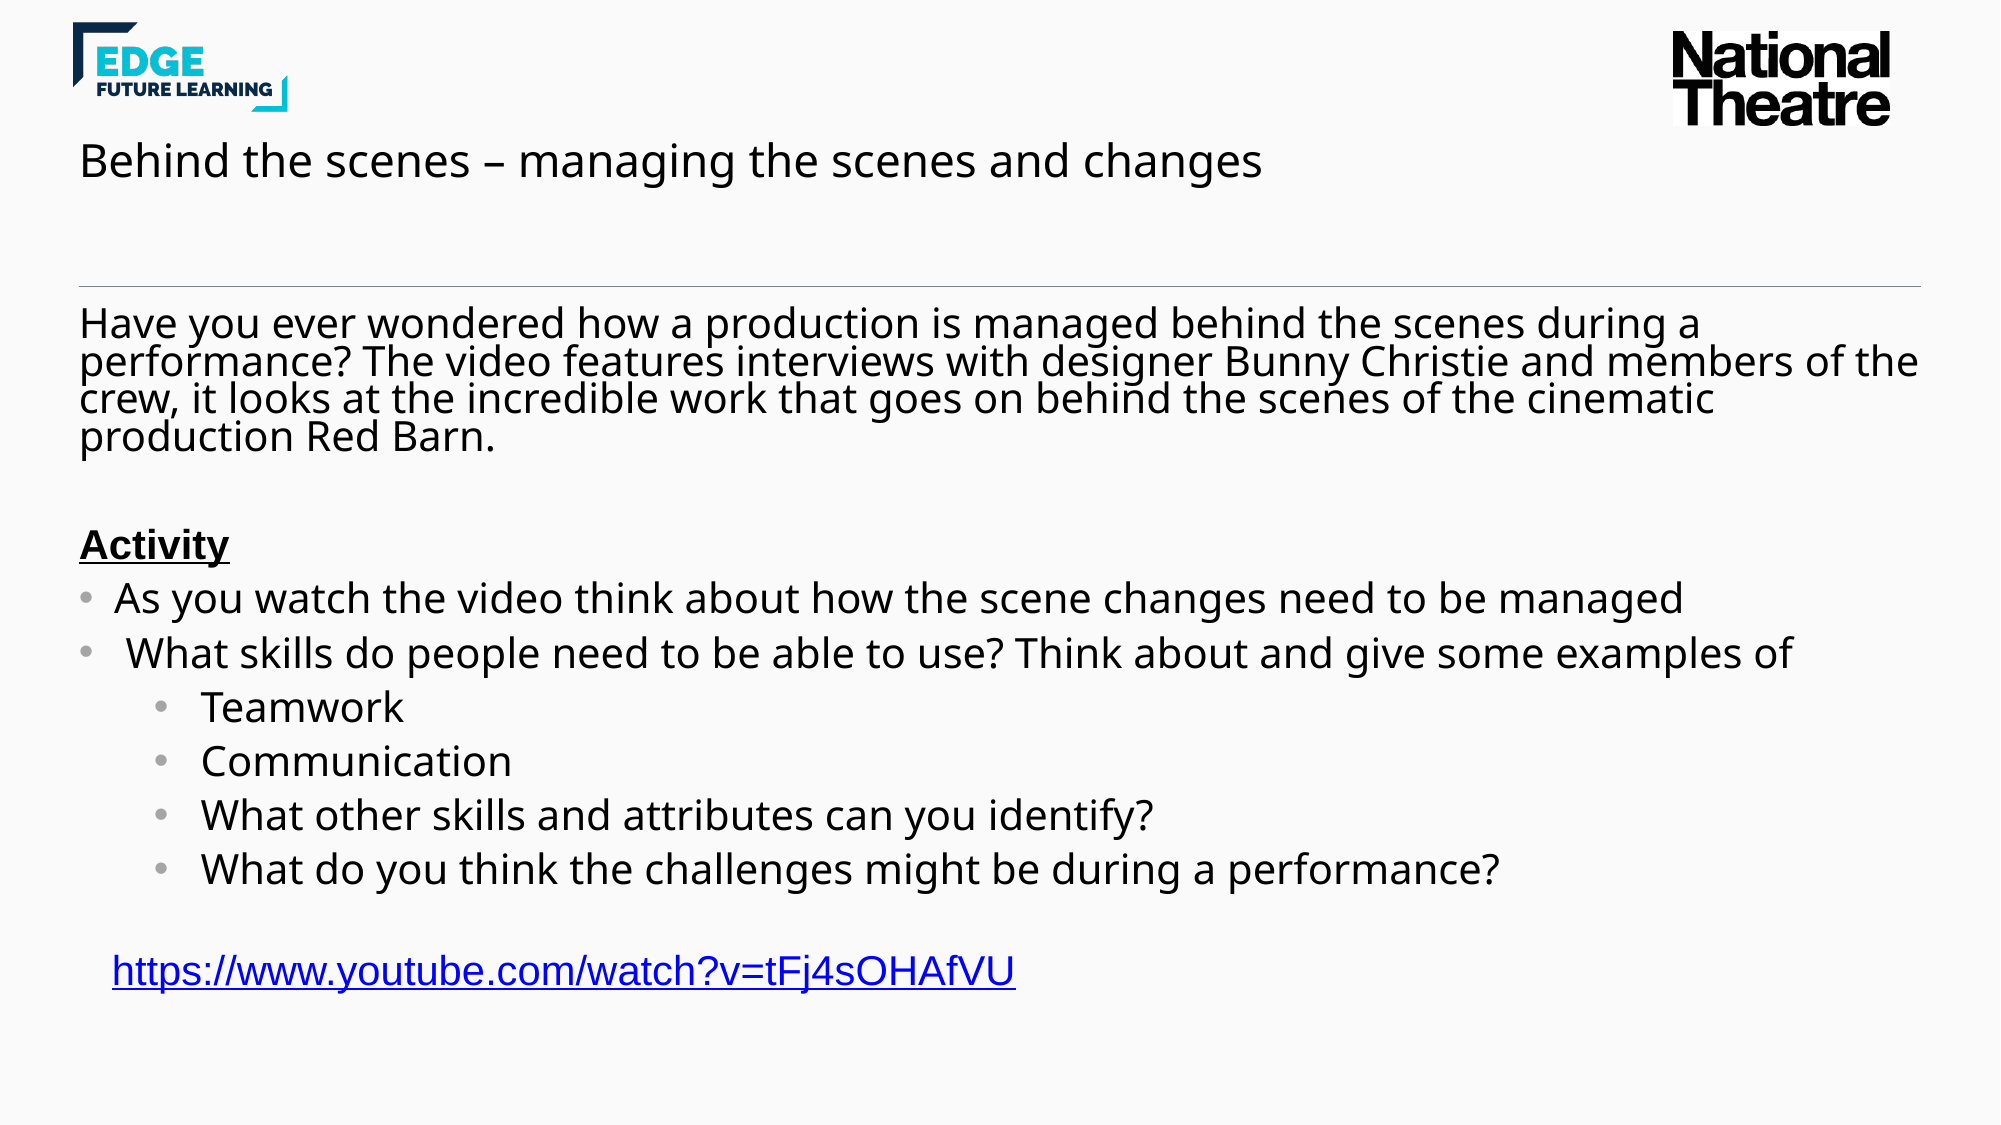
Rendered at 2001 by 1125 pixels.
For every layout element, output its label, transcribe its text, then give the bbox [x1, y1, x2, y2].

picture [38, 0, 298, 123]
title Behind the scenes – managing the scenes and changes [78, 137, 1922, 249]
text_box https://www.youtube.com/watch?v=tFj4sOHAfVU [111, 956, 1955, 994]
list Have you ever wondered how a production is managed behind the scenes during a performance? The video features interviews with designer Bunny Christie and members of the crew, it looks at the incredible work that goes on behind the scenes of the cinematic production Red Barn. Activity As you watch the video think about how the scene changes need to be managed What skills do people need to be able to use? Think about and give some examples of Teamwork Communication What other skills and attributes can you identify? What do you think the challenges might be during a performance? [78, 309, 1922, 936]
picture [1673, 31, 1890, 126]
